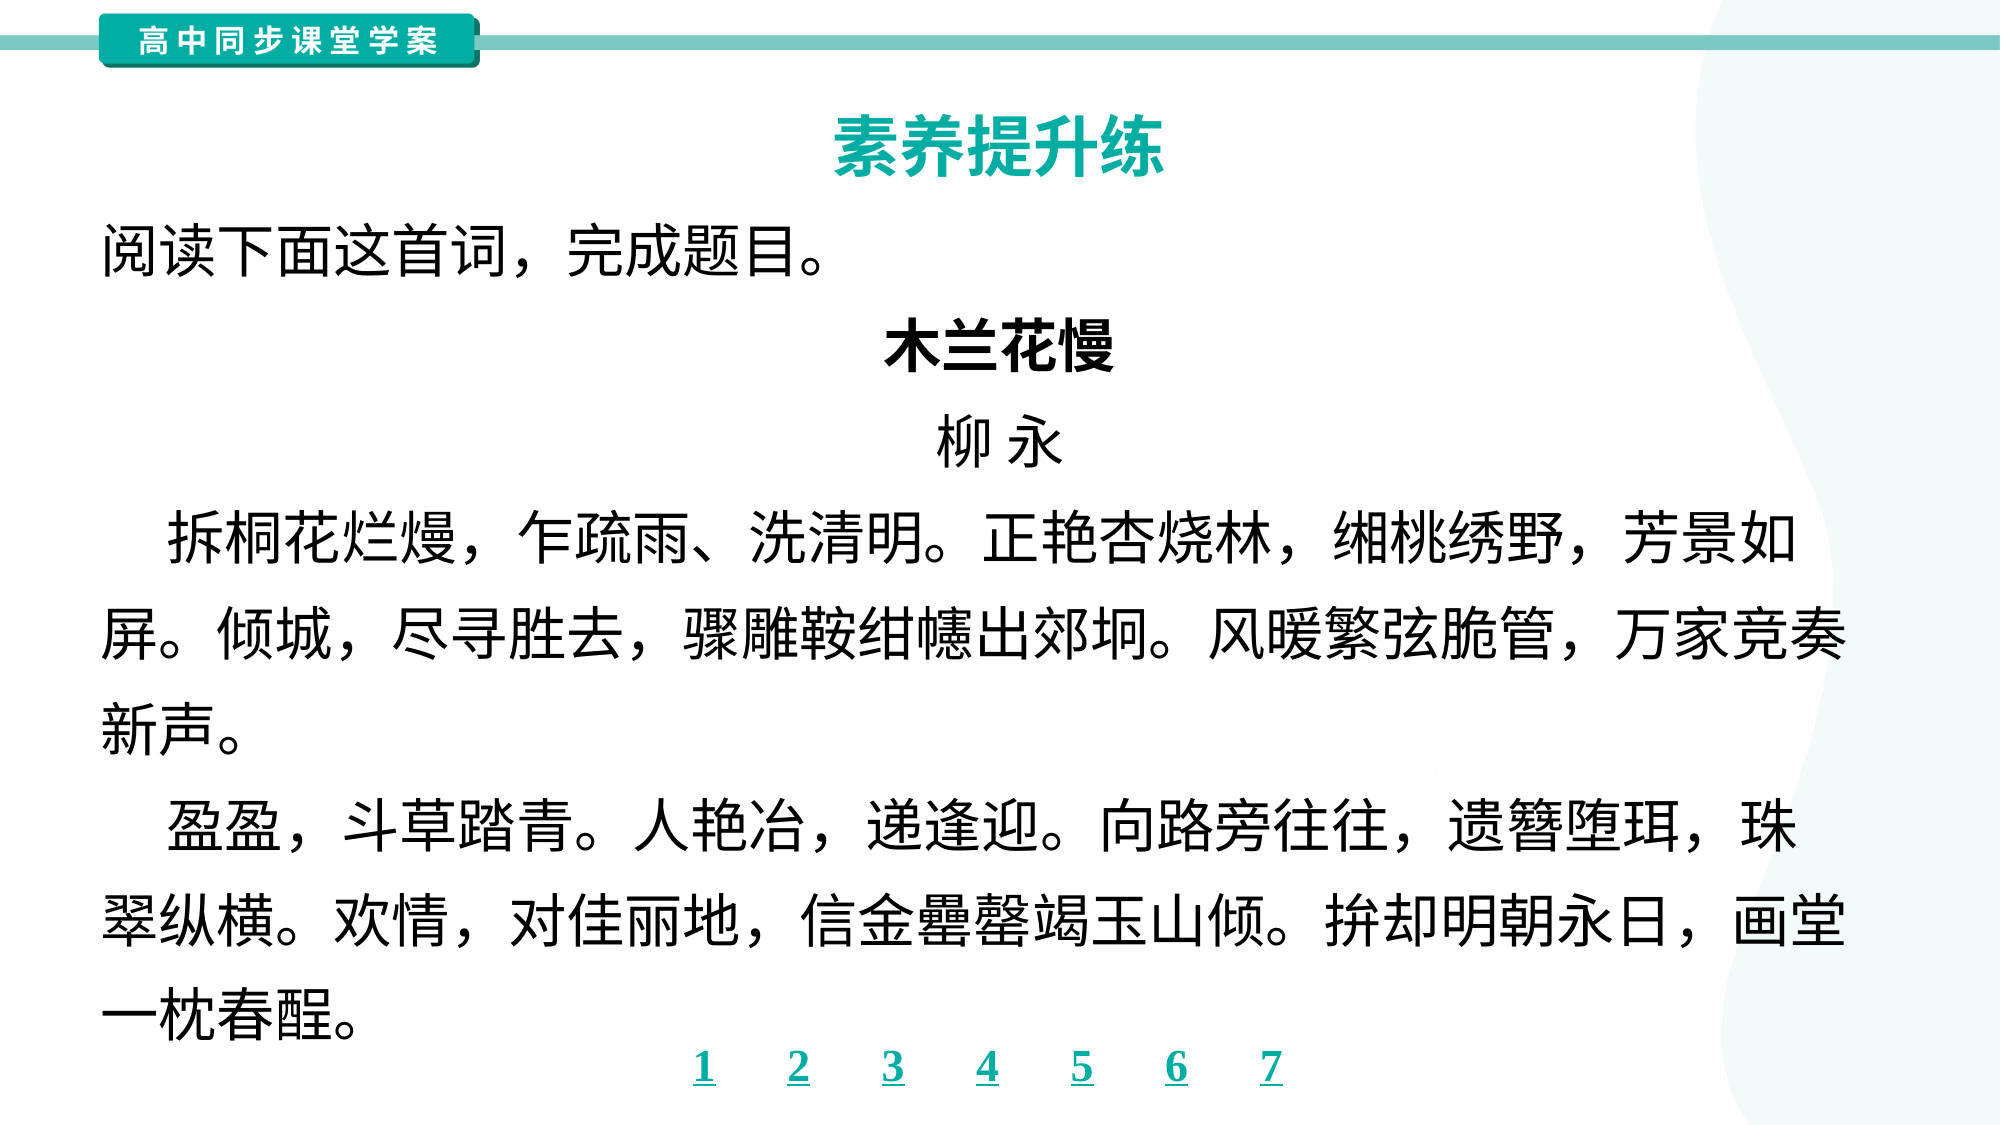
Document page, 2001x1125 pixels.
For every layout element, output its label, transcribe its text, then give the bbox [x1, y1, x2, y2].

picture [0, 0, 2000, 1125]
text_box 阅读下面这首词，完成题目。 木兰花慢 柳 永 拆桐花烂熳，乍疏雨、洗清明。正艳杏烧林，缃桃绣野，芳景如 屏。倾城，尽寻胜去，骤雕鞍绀幰出郊坰。风暖繁弦脆管，万家竞奏 新声。 盈盈，斗草踏青。人艳冶，递逢迎。向路旁往往，遗簪堕珥，珠 翠纵横。欢情，对佳丽地，信金罍罄竭玉山倾。拚却明朝永日，画堂 一枕春酲。 [100, 187, 1899, 1039]
text_box 素养提升练 [100, 76, 1899, 176]
